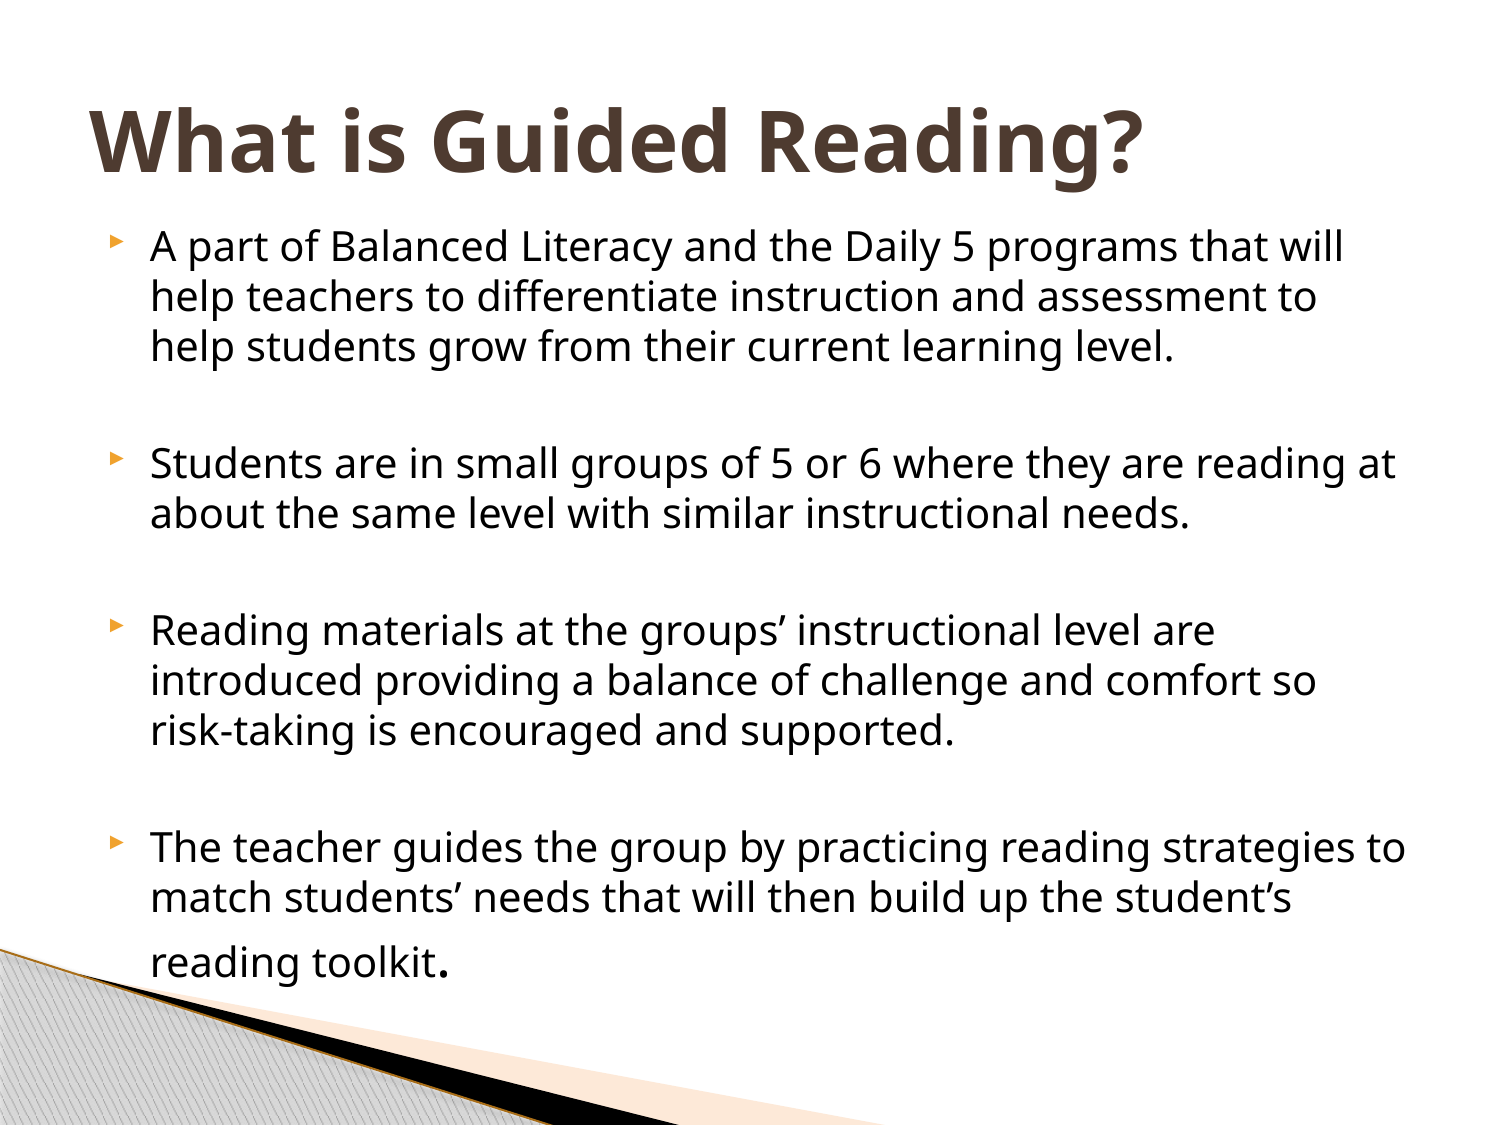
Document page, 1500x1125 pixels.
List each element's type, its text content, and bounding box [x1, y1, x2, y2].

title What is Guided Reading? [75, 45, 1425, 233]
list A part of Balanced Literacy and the Daily 5 programs that will help teachers to differentiate instruction and assessment to help students grow from their current learning level. Students are in small groups of 5 or 6 where they are reading at about the same level with similar instructional needs. Reading materials at the groups’ instructional level are introduced providing a balance of challenge and comfort so risk-taking is encouraged and supported. The teacher guides the group by practicing reading strategies to match students’ needs that will then build up the student’s reading toolkit. [75, 233, 1425, 1075]
